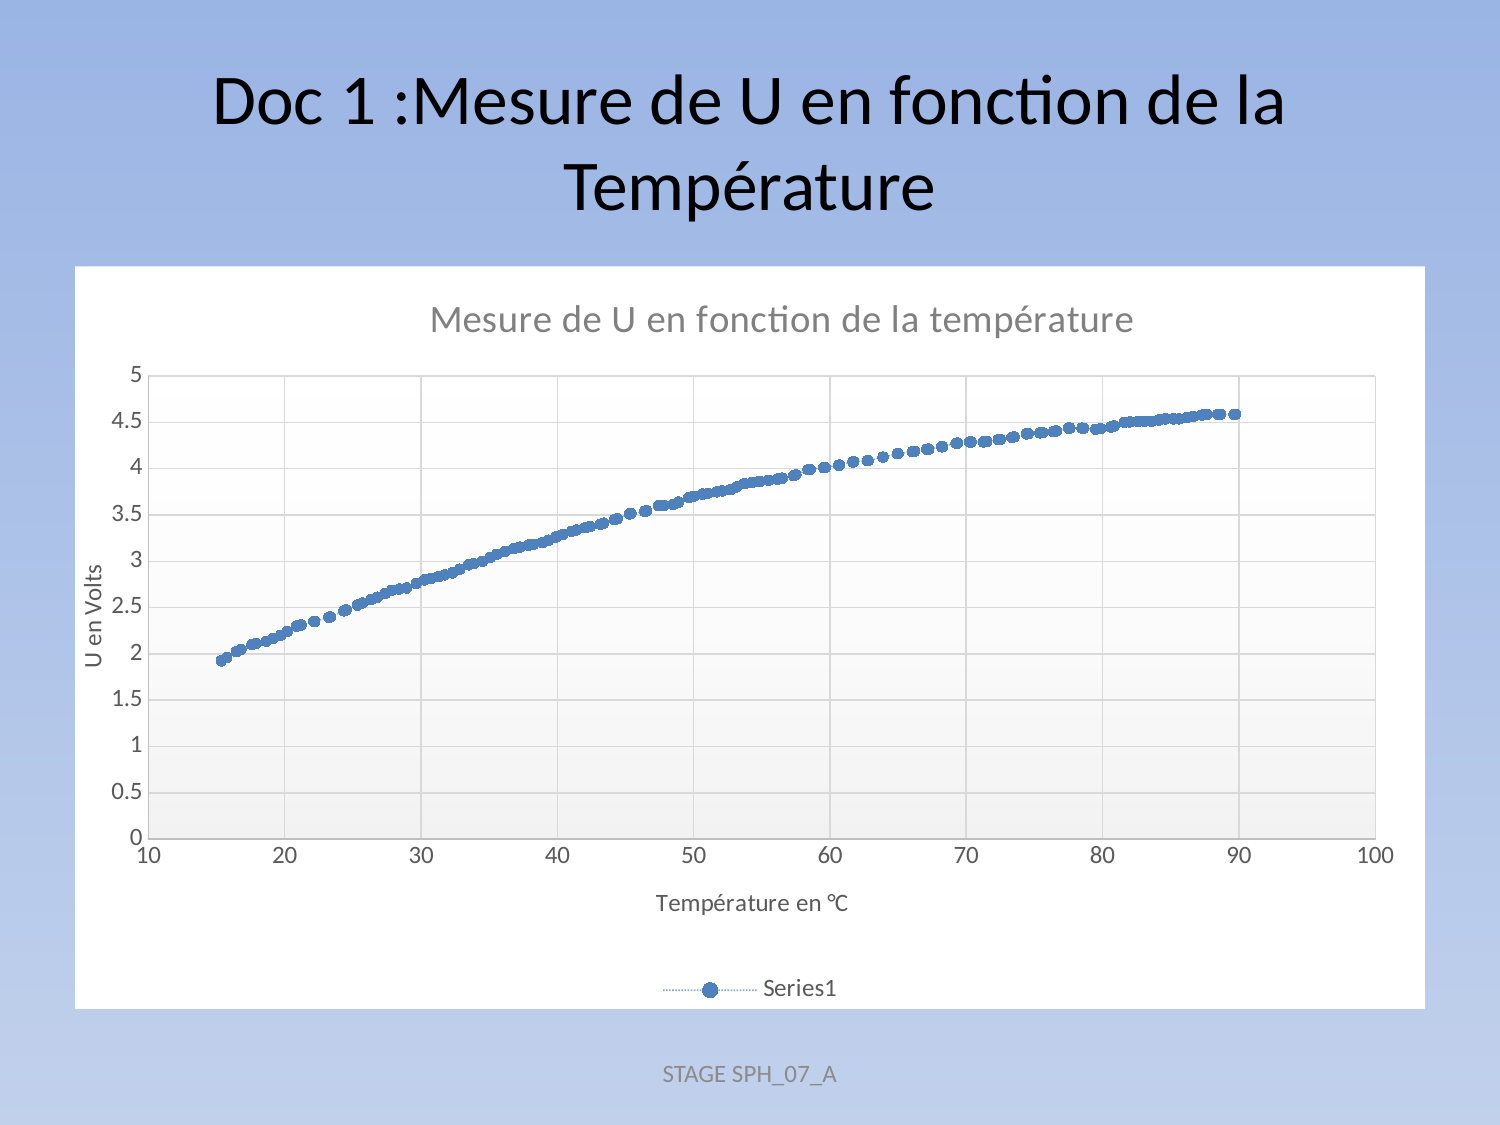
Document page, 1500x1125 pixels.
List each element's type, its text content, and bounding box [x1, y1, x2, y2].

title Doc 1 :Mesure de U en fonction de la Température [75, 45, 1425, 233]
chart [74, 266, 1426, 1009]
